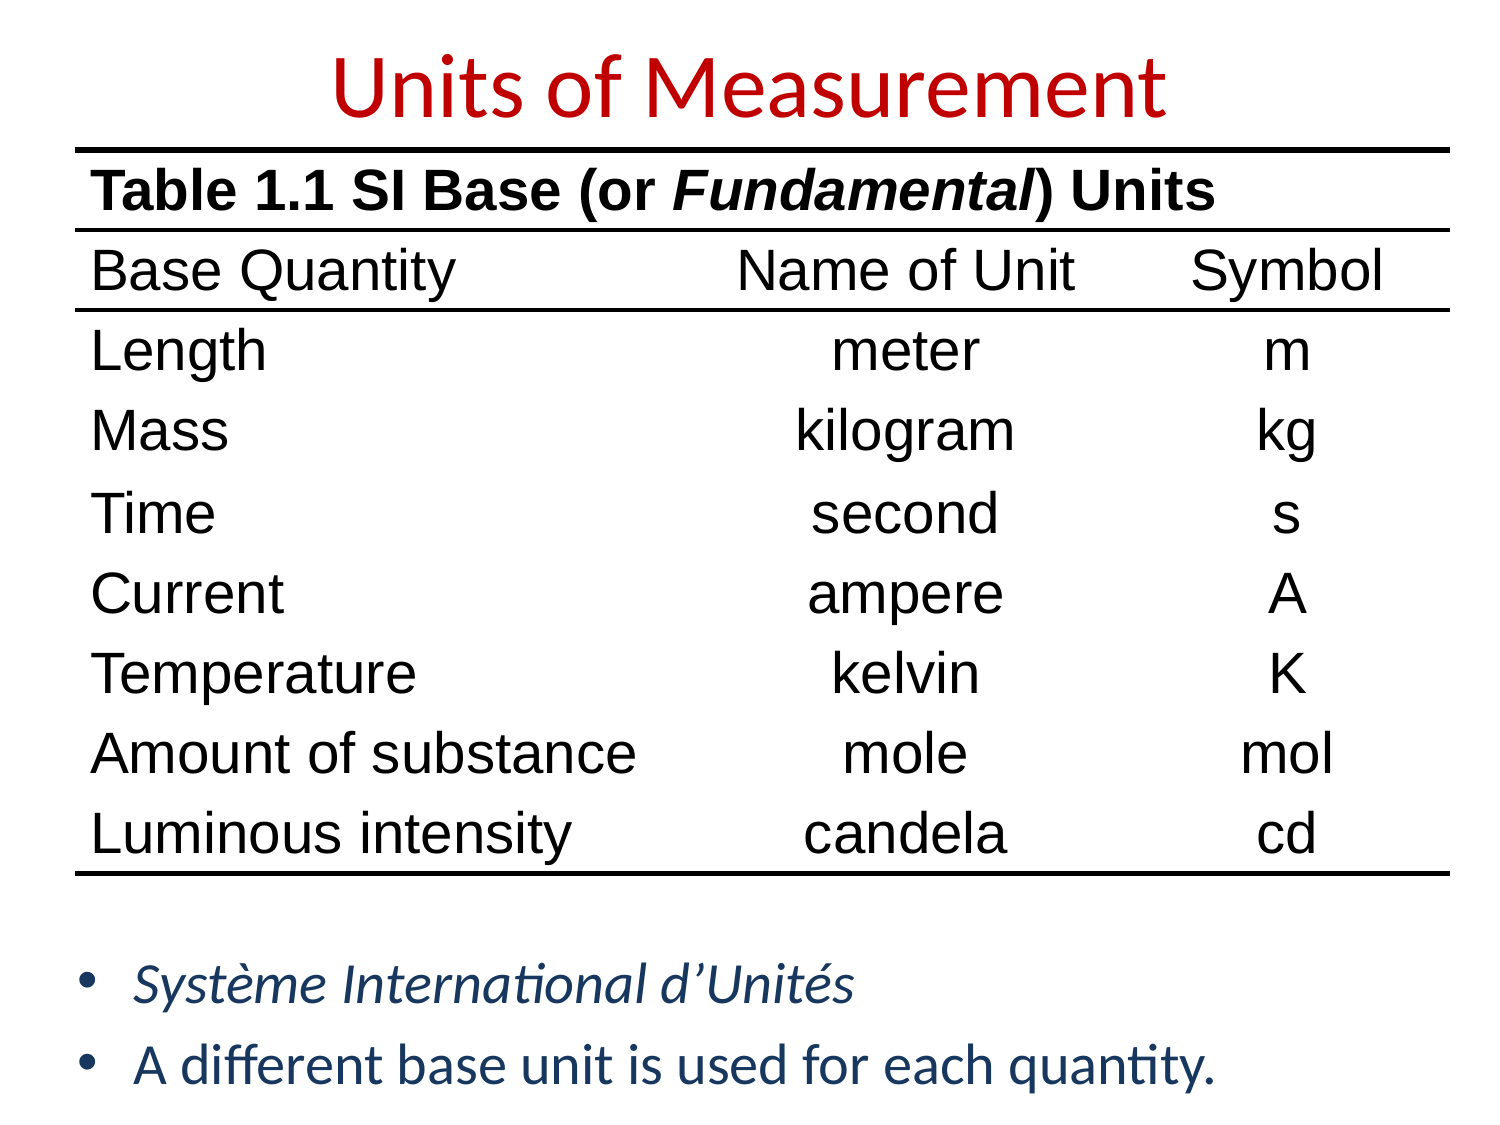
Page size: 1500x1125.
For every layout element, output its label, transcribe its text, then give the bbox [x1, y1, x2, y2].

table_cell s [1125, 473, 1450, 553]
text_box Système International d’Unités A different base unit is used for each quantity. [62, 937, 1338, 1100]
table_cell ampere [687, 553, 1125, 633]
table_cell m [1125, 312, 1450, 390]
table_cell Temperature [75, 633, 687, 713]
table_cell cd [1125, 793, 1450, 871]
table_cell A [1125, 553, 1450, 633]
table_cell Symbol [1125, 232, 1450, 308]
table_cell Mass [75, 390, 687, 473]
table_cell Luminous intensity [75, 793, 687, 871]
table_cell Length [75, 312, 687, 390]
table_cell K [1125, 633, 1450, 713]
table_cell kilogram [687, 390, 1125, 473]
table_cell Time [75, 473, 687, 553]
table_cell Current [75, 553, 687, 633]
table_cell meter [687, 312, 1125, 390]
table_cell mole [687, 713, 1125, 793]
table_cell Base Quantity [75, 232, 687, 308]
table_header Table 1.1 SI Base (or Fundamental) Units [75, 153, 1450, 228]
table_cell kelvin [687, 633, 1125, 713]
table_cell Amount of substance [75, 713, 687, 793]
table_cell mol [1125, 713, 1450, 793]
title Units of Measurement [75, 0, 1425, 147]
table_cell candela [687, 793, 1125, 871]
table_cell second [687, 473, 1125, 553]
table_cell kg [1125, 390, 1450, 473]
table_cell Name of Unit [687, 232, 1125, 308]
